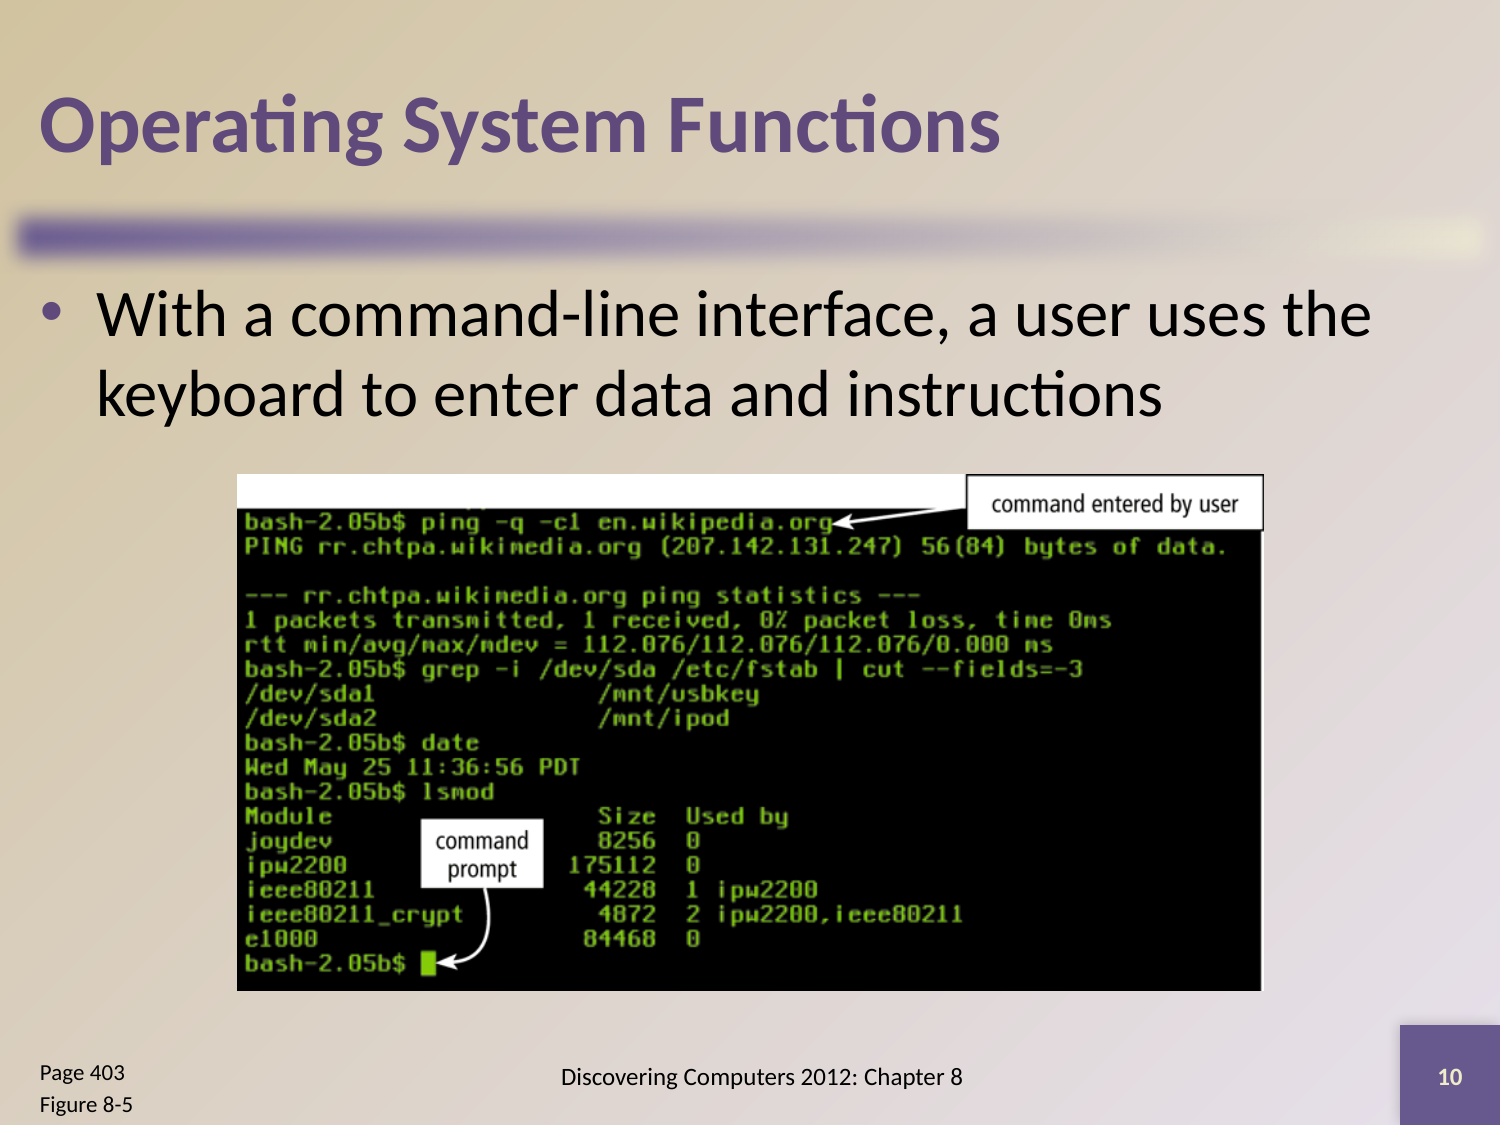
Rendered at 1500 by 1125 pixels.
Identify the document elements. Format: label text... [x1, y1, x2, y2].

list With a command-line interface, a user uses the keyboard to enter data and instructions [24, 262, 1475, 1025]
picture [237, 474, 1264, 991]
title Operating System Functions [24, 24, 1475, 213]
footer Discovering Computers 2012: Chapter 8 [450, 1037, 1075, 1113]
slide_number 10 [1400, 1025, 1500, 1125]
list Page 403 Figure 8-5 [24, 1050, 300, 1125]
